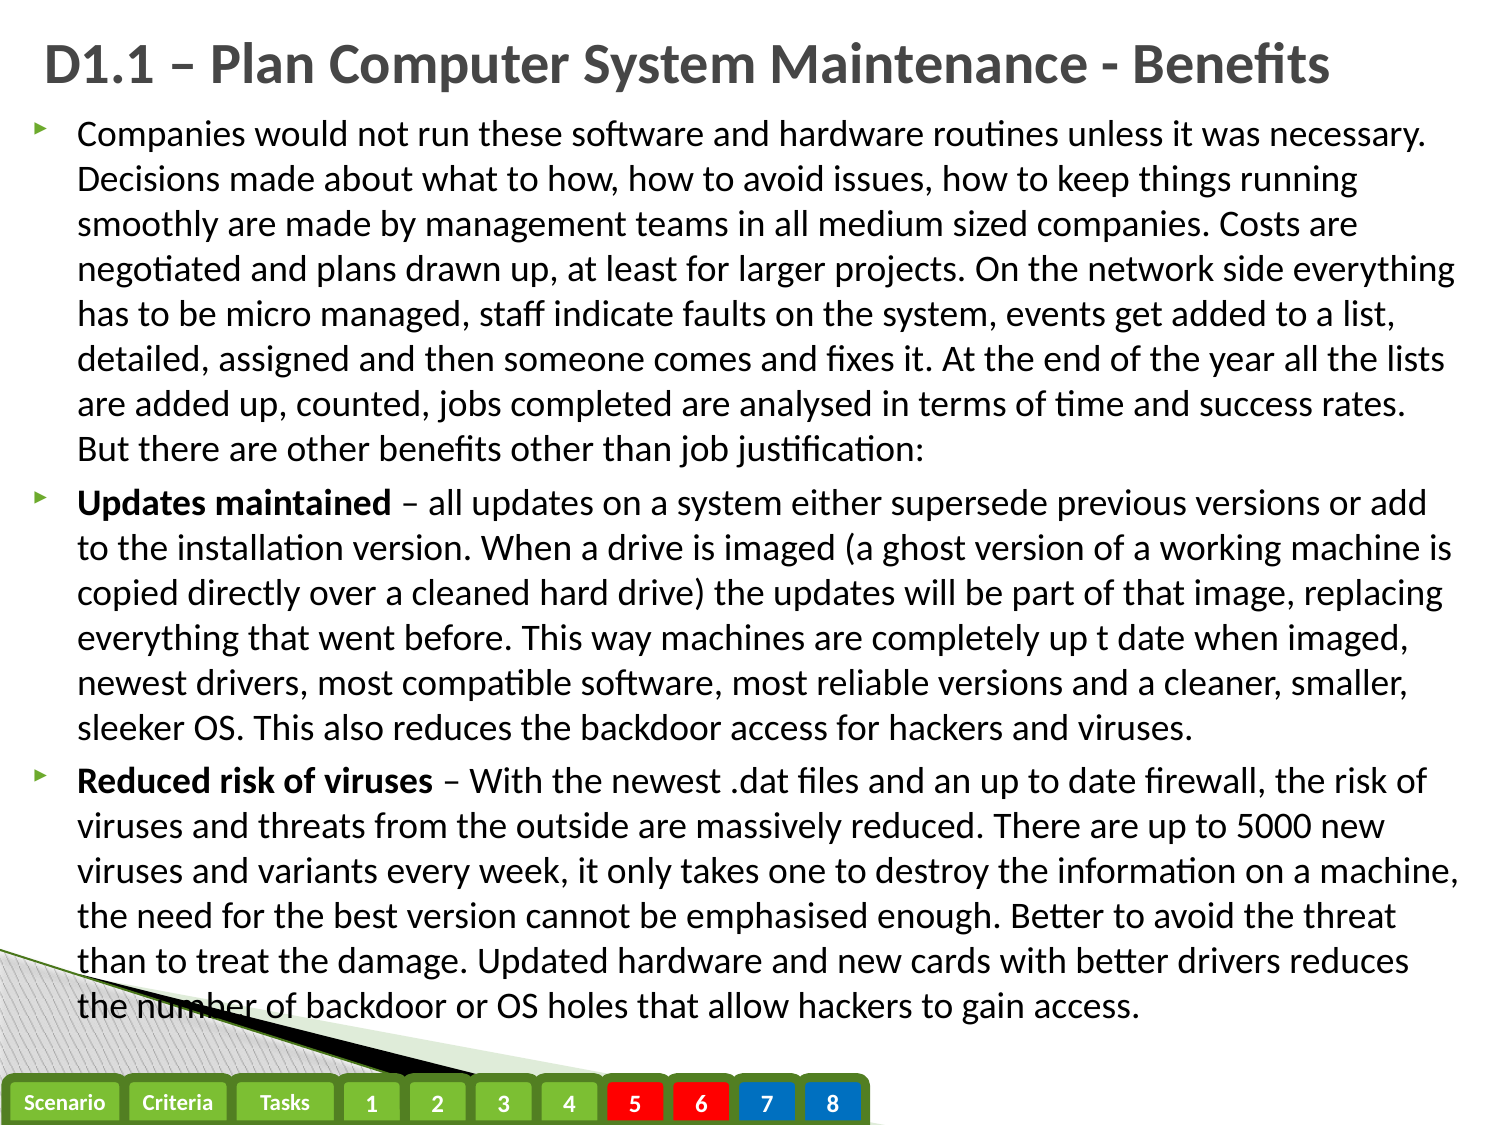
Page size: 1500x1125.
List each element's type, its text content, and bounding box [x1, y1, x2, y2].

title D1.1 – Plan Computer System Maintenance - Benefits [29, 30, 1463, 90]
list Companies would not run these software and hardware routines unless it was necessary. Decisions made about what to how, how to avoid issues, how to keep things running smoothly are made by management teams in all medium sized companies. Costs are negotiated and plans drawn up, at least for larger projects. On the network side everything has to be micro managed, staff indicate faults on the system, events get added to a list, detailed, assigned and then someone comes and fixes it. At the end of the year all the lists are added up, counted, jobs completed are analysed in terms of time and success rates. But there are other benefits other than job justification: Updates maintained – all updates on a system either supersede previous versions or add to the installation version. When a drive is imaged (a ghost version of a working machine is copied directly over a cleaned hard drive) the updates will be part of that image, replacing everything that went before. This way machines are completely up t date when imaged, newest drivers, most compatible software, most reliable versions and a cleaner, smaller, sleeker OS. This also reduces the backdoor access for hackers and viruses. Reduced risk of viruses – With the newest .dat files and an up to date firewall, the risk of viruses and threats from the outside are massively reduced. There are up to 5000 new viruses and variants every week, it only takes one to destroy the information on a machine, the need for the best version cannot be emphasised enough. Better to avoid the threat than to treat the damage. Updated hardware and new cards with better drivers reduces the number of backdoor or OS holes that allow hackers to gain access. [17, 101, 1483, 1047]
